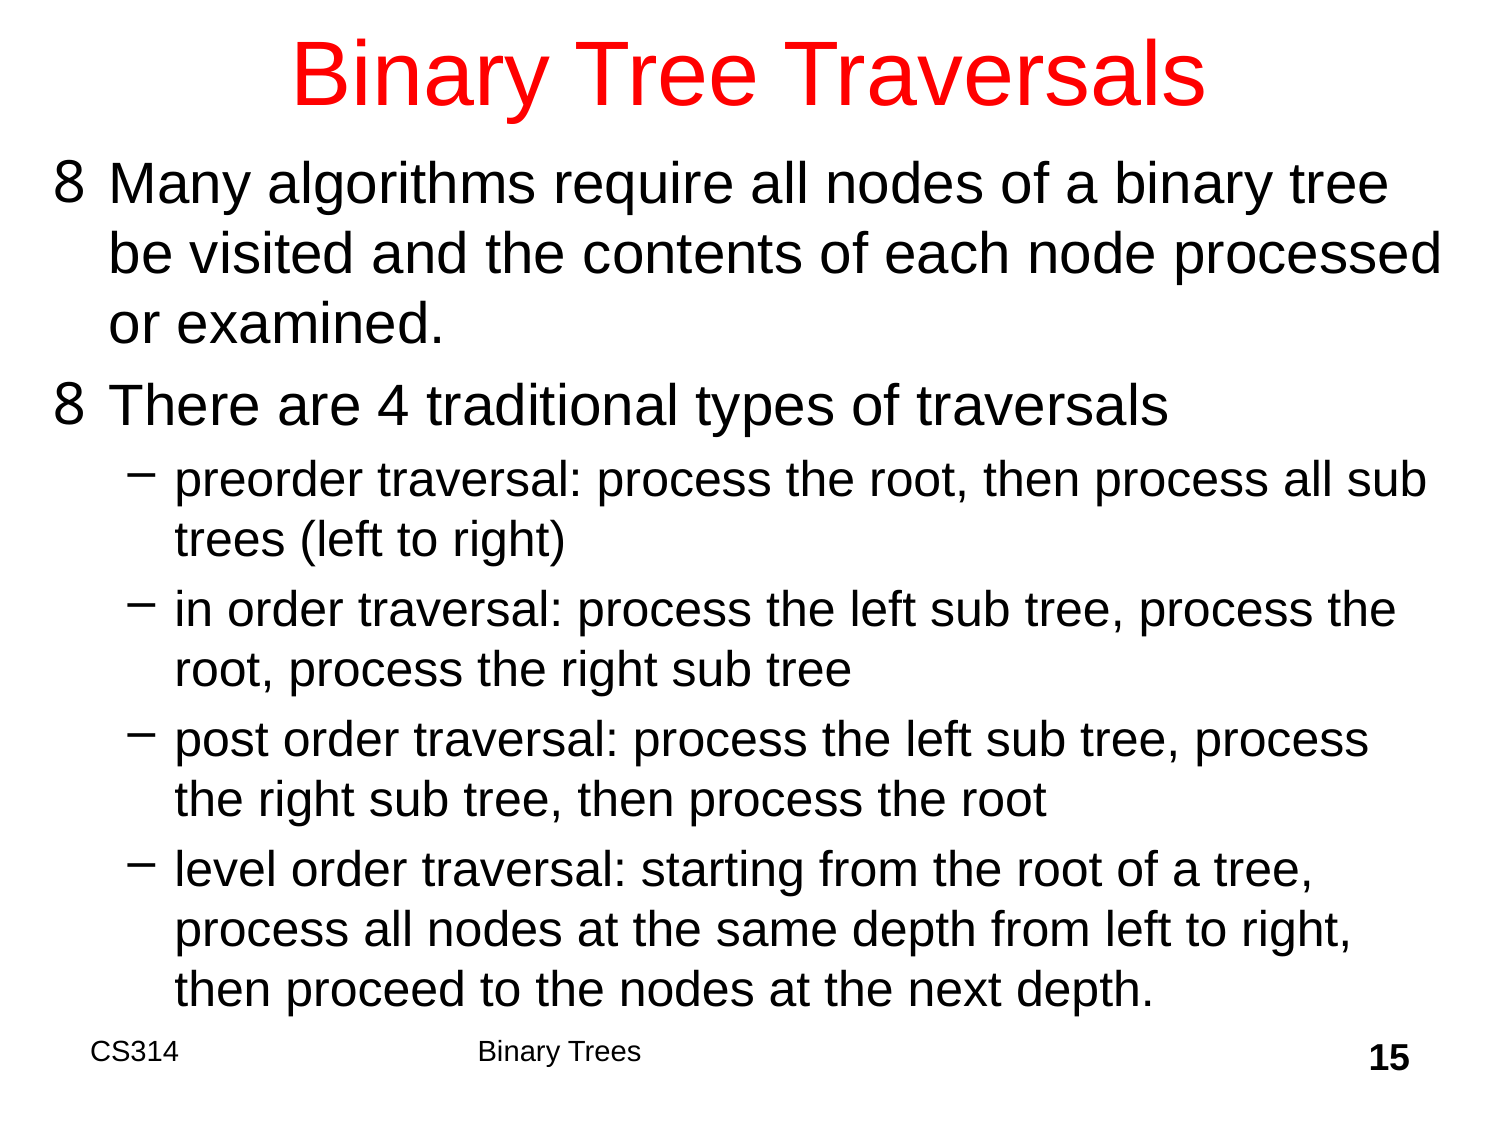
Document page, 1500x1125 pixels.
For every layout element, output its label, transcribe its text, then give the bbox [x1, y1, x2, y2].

slide_number 15 [1112, 1038, 1426, 1101]
title Binary Tree Traversals [112, 0, 1388, 137]
footer Binary Trees [462, 1024, 1038, 1101]
list Many algorithms require all nodes of a binary tree be visited and the contents of each node processed or examined. There are 4 traditional types of traversals preorder traversal: process the root, then process all sub trees (left to right) in order traversal: process the left sub tree, process the root, process the right sub tree post order traversal: process the left sub tree, process the right sub tree, then process the root level order traversal: starting from the root of a tree, process all nodes at the same depth from left to right, then proceed to the nodes at the next depth. [37, 137, 1463, 1038]
slide_number CS314 [74, 1024, 451, 1101]
